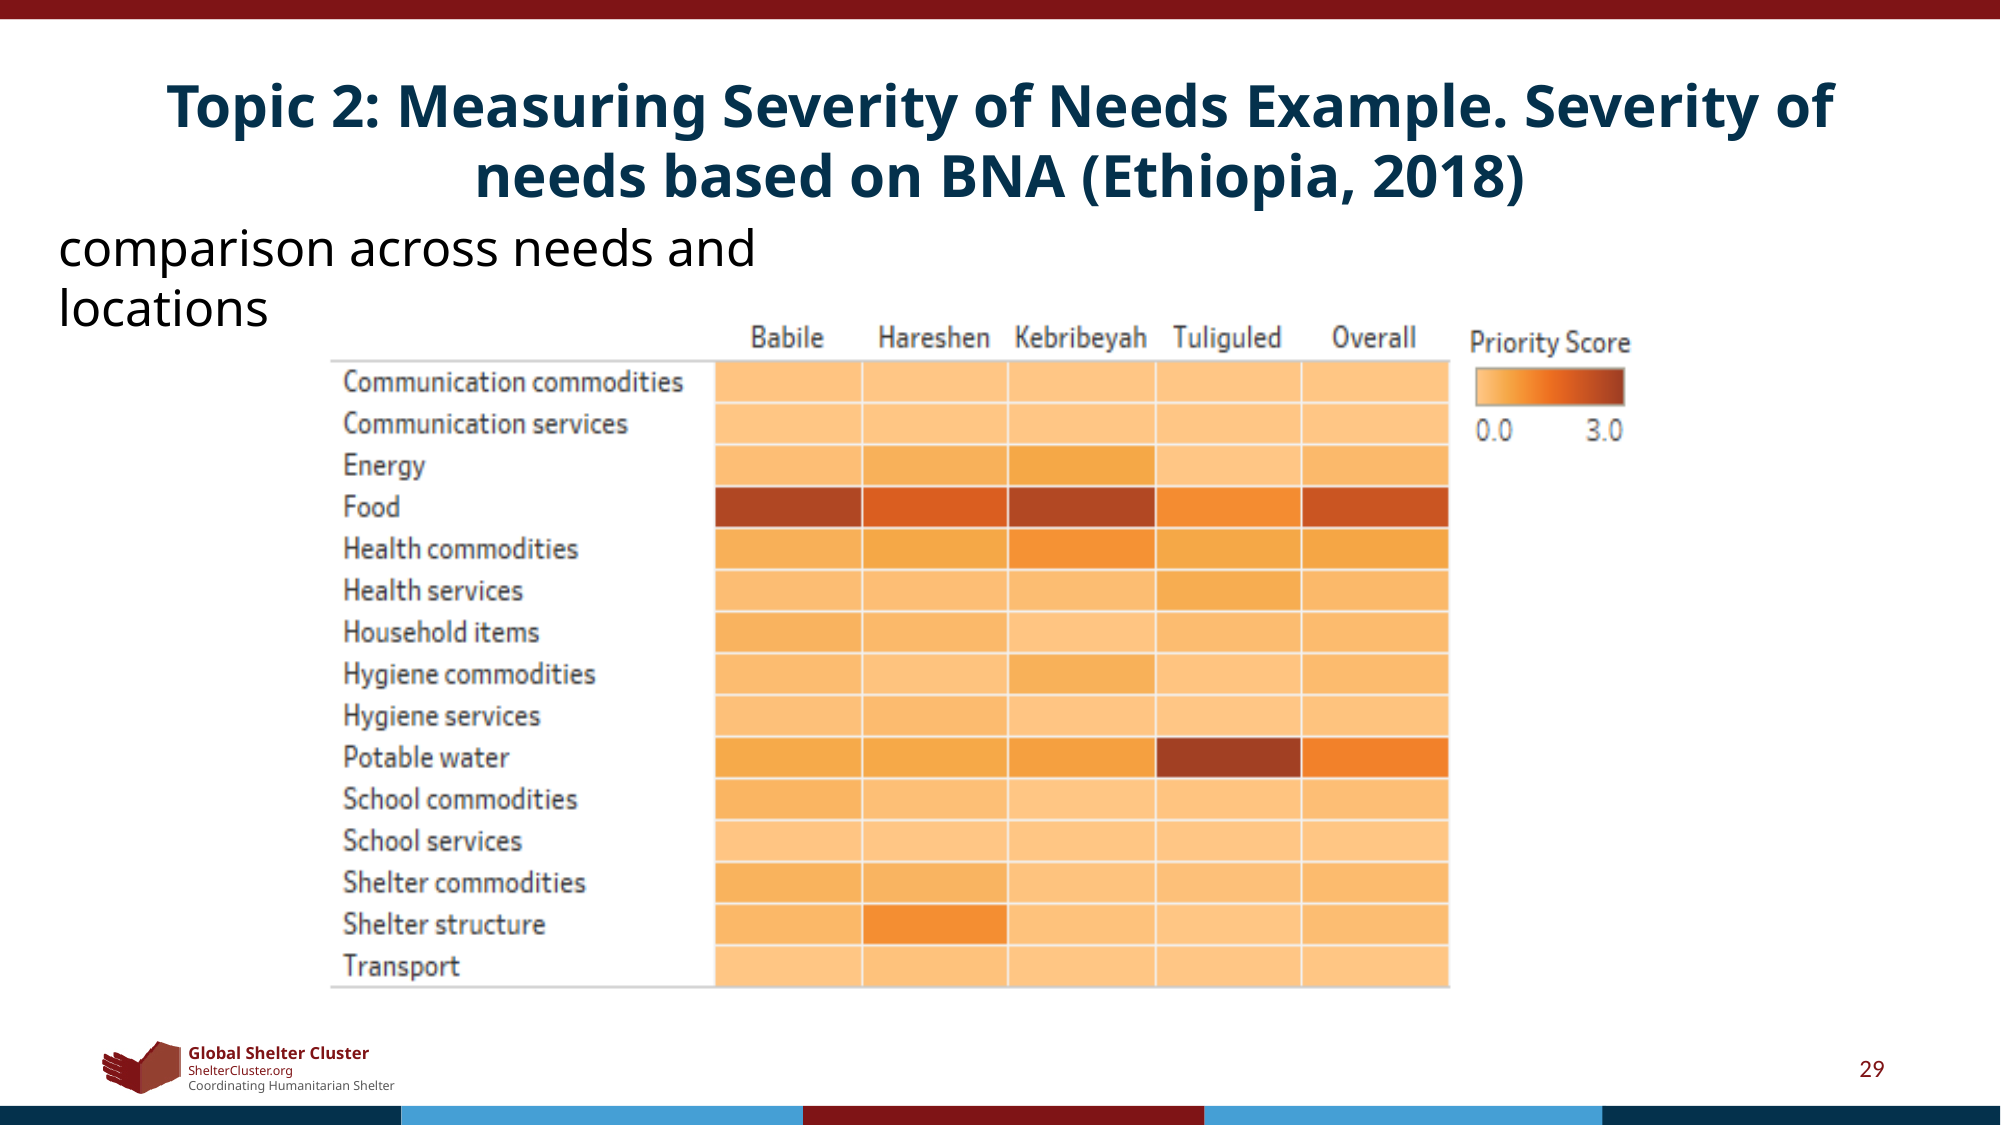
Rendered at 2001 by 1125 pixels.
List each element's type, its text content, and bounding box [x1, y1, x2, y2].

slide_number 29 [1433, 1037, 1900, 1098]
list comparison across needs and locations [43, 208, 800, 348]
picture [306, 282, 1657, 1016]
title Topic 2: Measuring Severity of Needs Example. Severity of needs based on BNA (Ethiopia, 2018) [99, 45, 1900, 233]
picture [102, 1041, 181, 1094]
